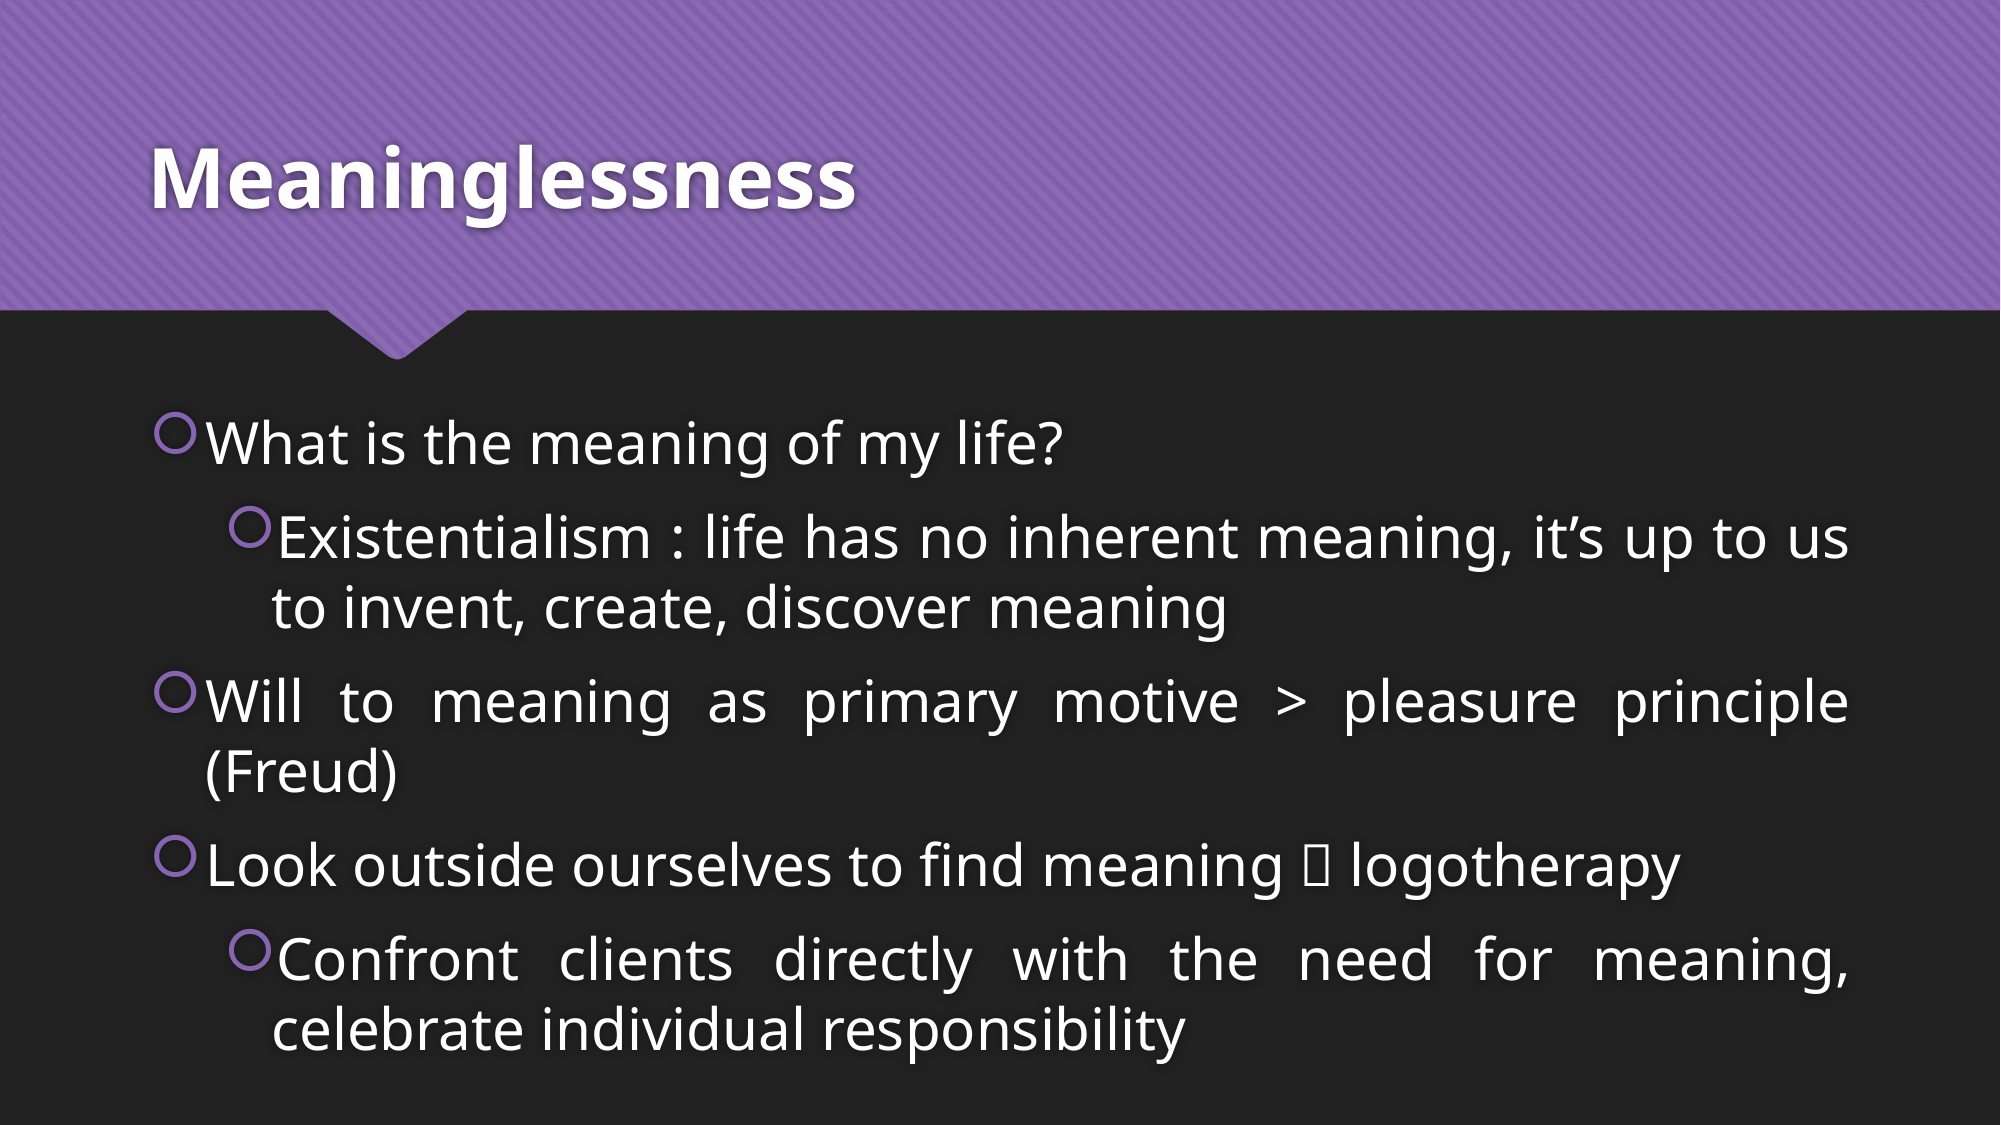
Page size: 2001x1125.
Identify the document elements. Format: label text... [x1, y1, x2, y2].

list What is the meaning of my life? Existentialism : life has no inherent meaning, it’s up to us to invent, create, discover meaning Will to meaning as primary motive > pleasure principle (Freud) Look outside ourselves to find meaning  logotherapy Confront clients directly with the need for meaning, celebrate individual responsibility [134, 378, 1866, 1091]
title Meaninglessness [132, 73, 1868, 233]
